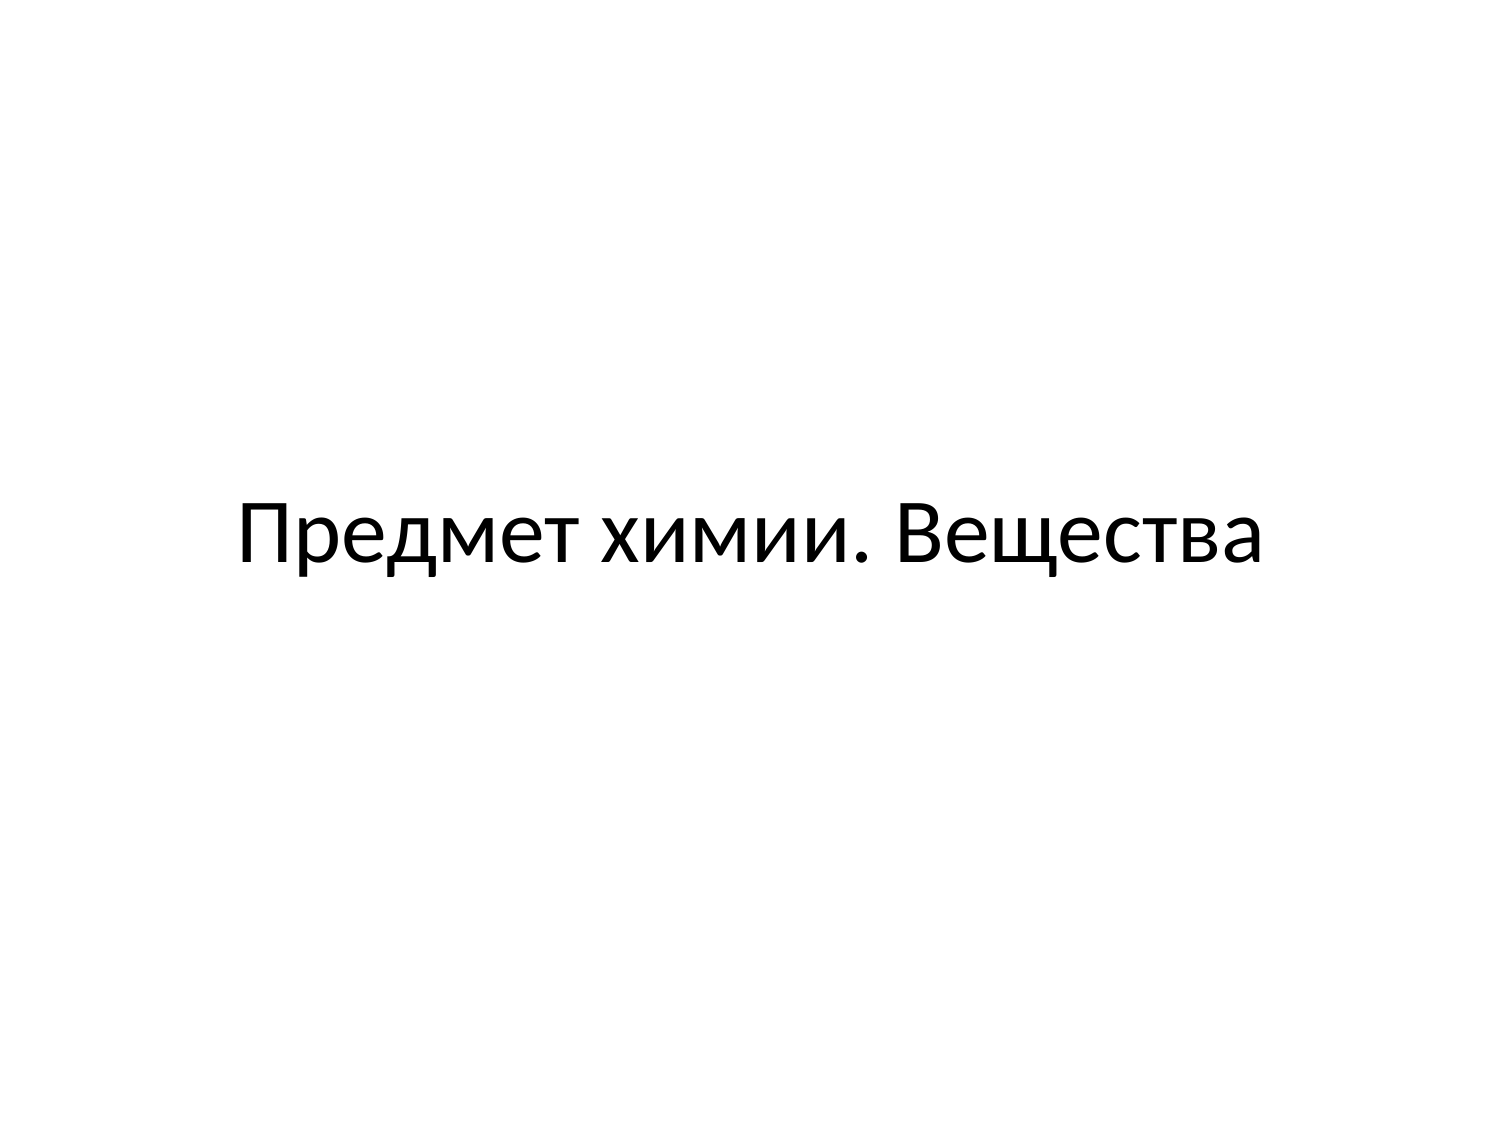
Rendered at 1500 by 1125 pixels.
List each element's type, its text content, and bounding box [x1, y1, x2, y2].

title Предмет химии. Вещества [76, 432, 1427, 621]
